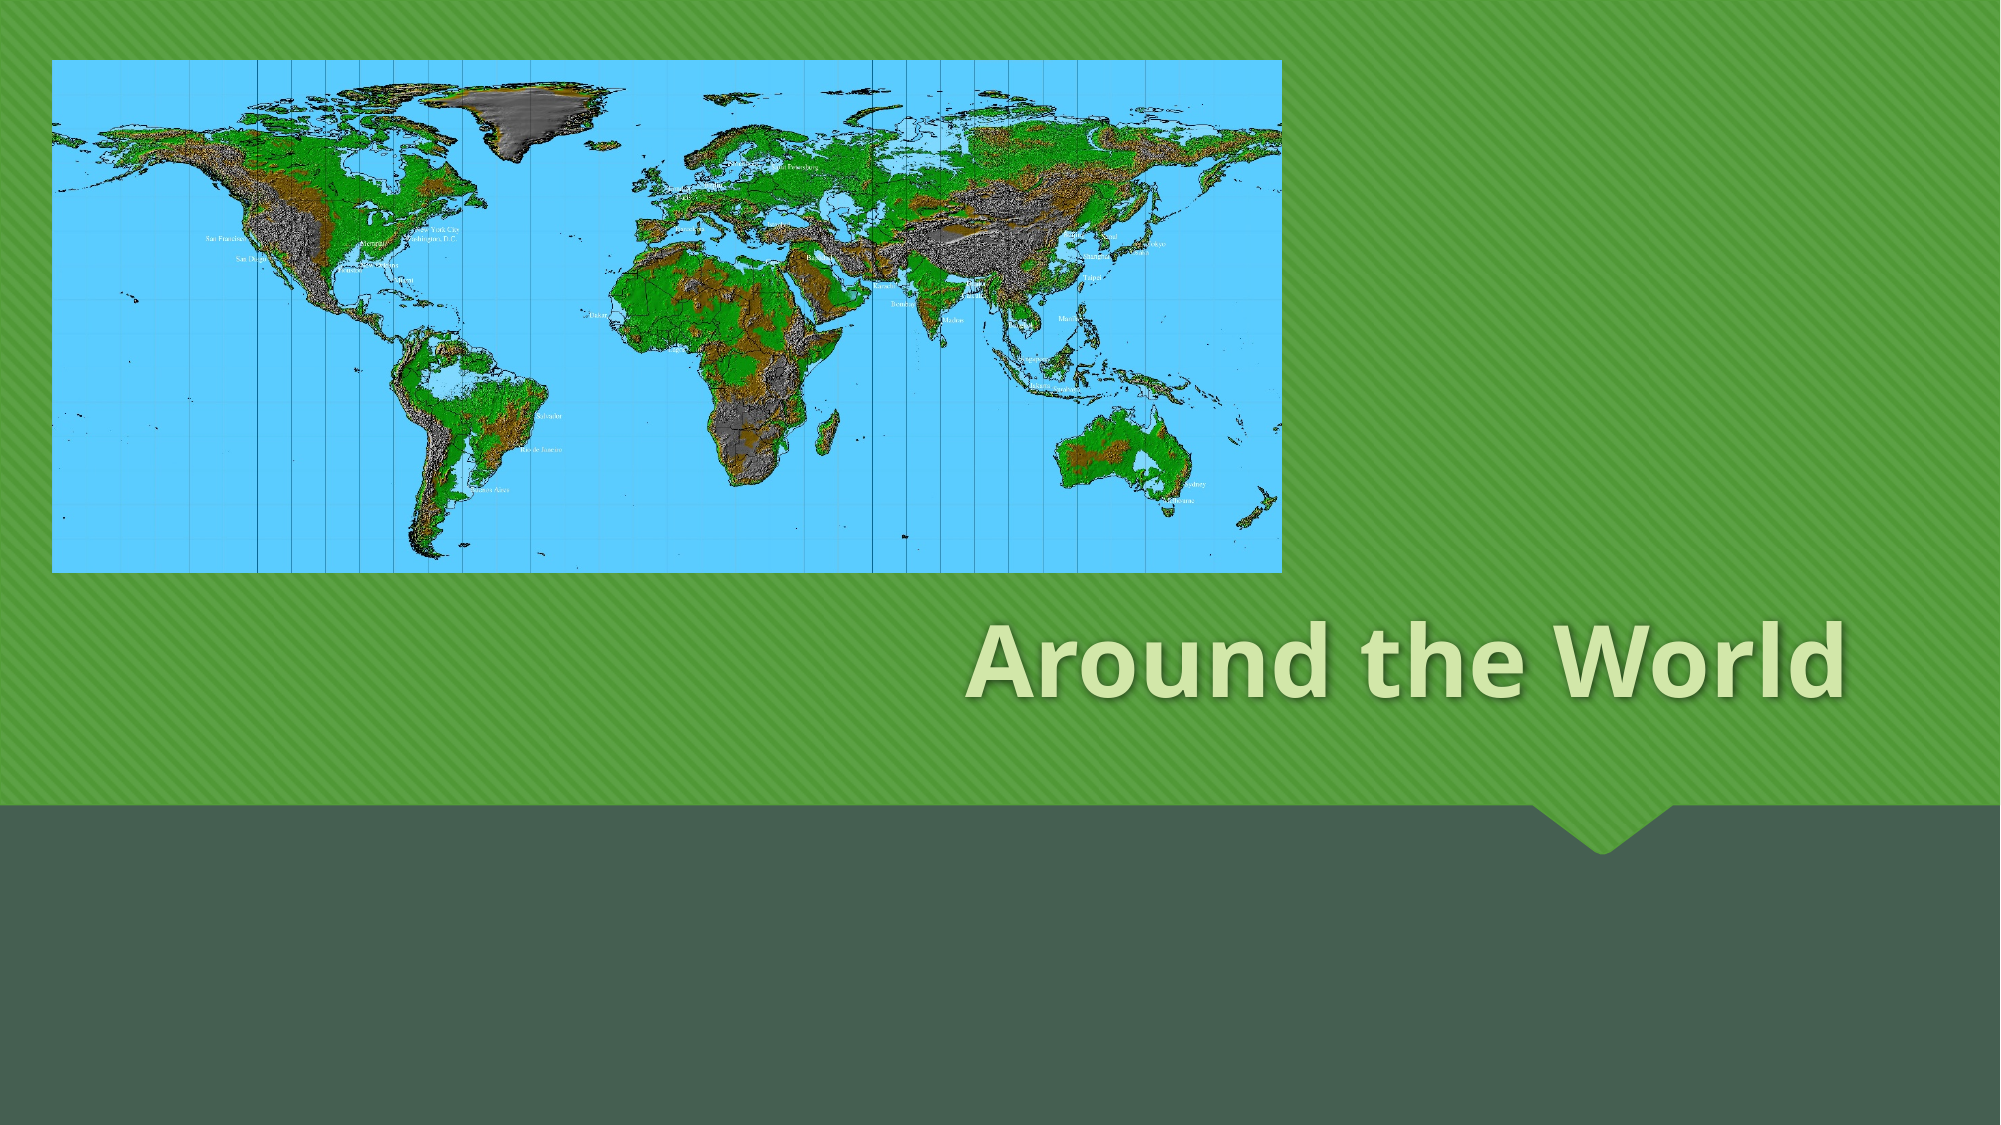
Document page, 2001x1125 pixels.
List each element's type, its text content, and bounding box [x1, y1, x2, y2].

picture [52, 60, 1283, 573]
title Around the World [132, 484, 1866, 726]
